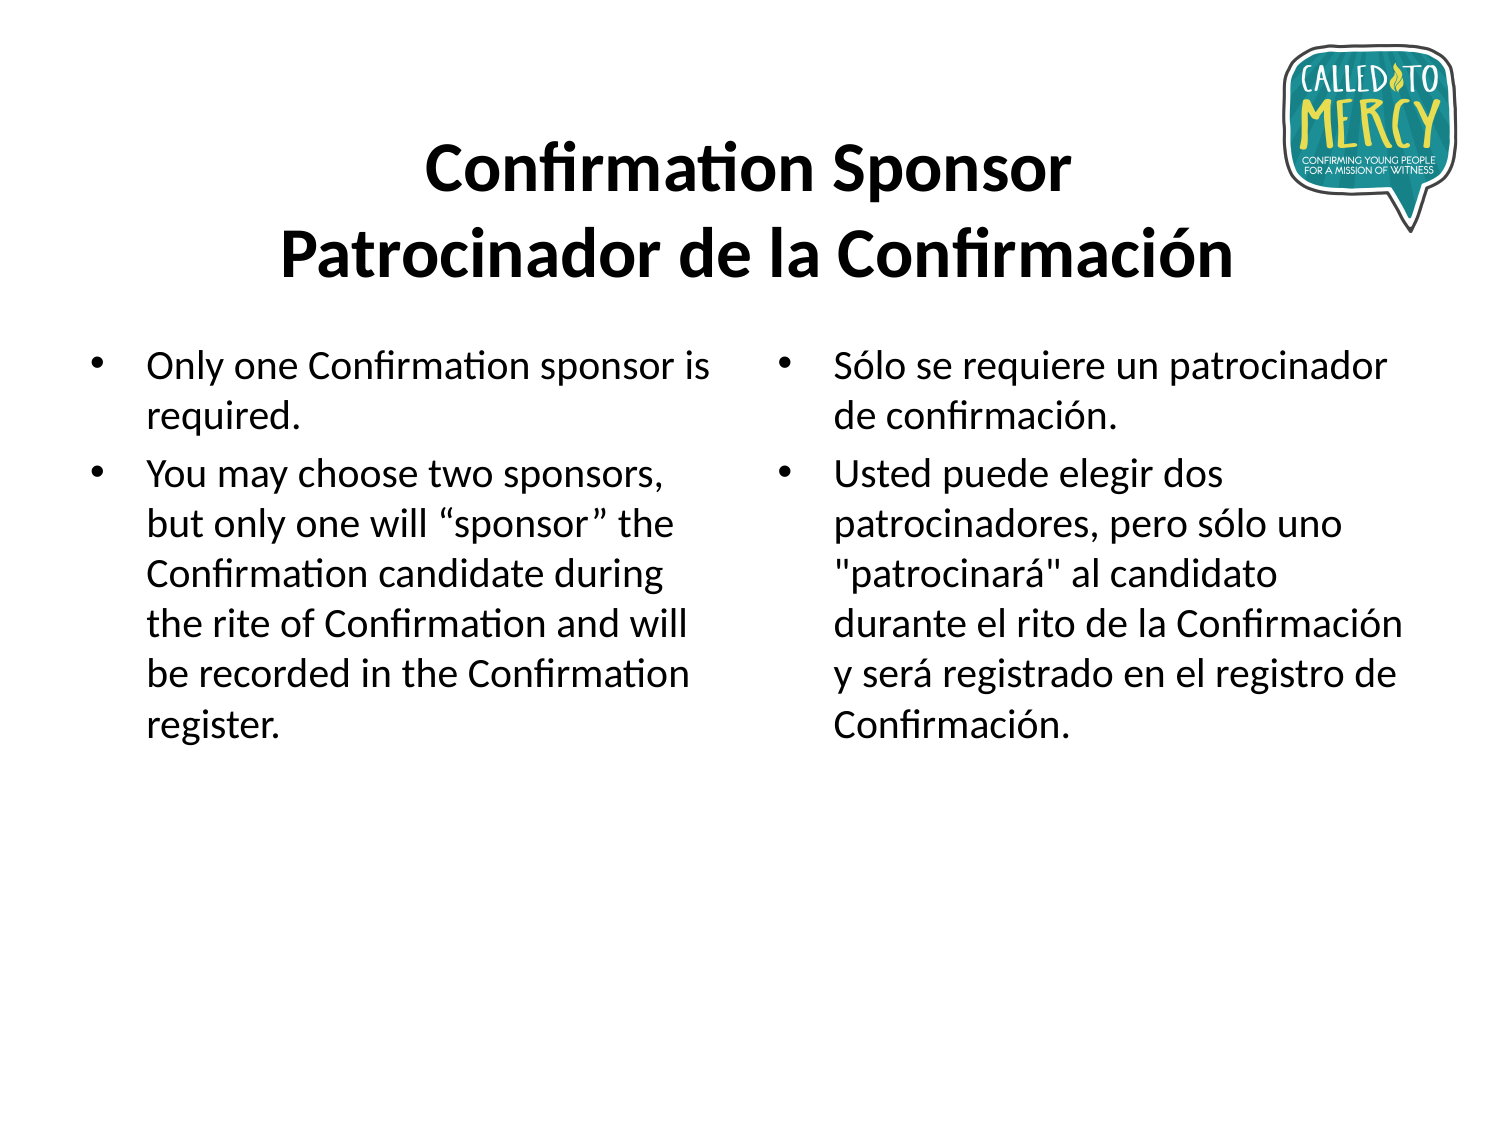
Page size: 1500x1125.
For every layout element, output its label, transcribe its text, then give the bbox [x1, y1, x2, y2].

picture [1237, 44, 1500, 234]
list Sólo se requiere un patrocinador de confirmación. Usted puede elegir dos patrocinadores, pero sólo uno "patrocinará" al candidato durante el rito de la Confirmación y será registrado en el registro de Confirmación. [762, 329, 1425, 1073]
list Only one Confirmation sponsor is required. You may choose two sponsors, but only one will “sponsor” the Confirmation candidate during the rite of Confirmation and will be recorded in the Confirmation register. [75, 329, 738, 1073]
title Confirmation Sponsor Patrocinador de la Confirmación [75, 112, 1425, 300]
